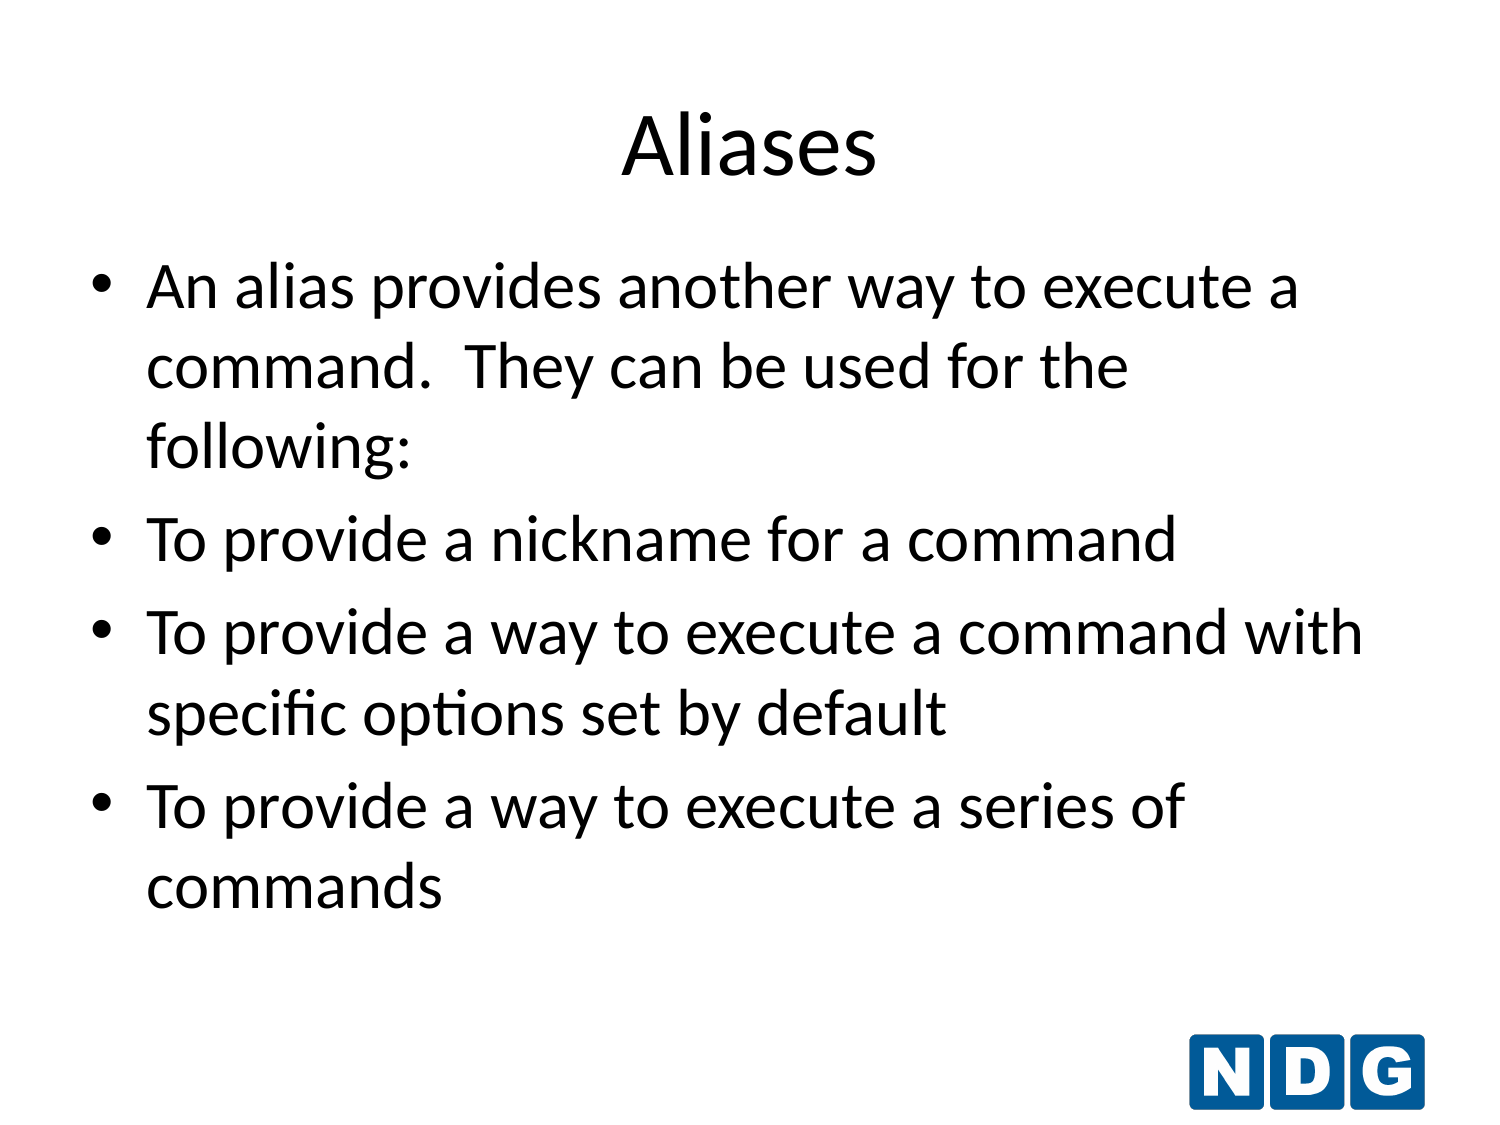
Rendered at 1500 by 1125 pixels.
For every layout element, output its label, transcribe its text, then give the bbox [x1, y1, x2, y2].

title Aliases [74, 44, 1426, 233]
picture [1189, 1034, 1425, 1110]
list An alias provides another way to execute a command. They can be used for the following: To provide a nickname for a command To provide a way to execute a command with specific options set by default To provide a way to execute a series of commands [74, 234, 1426, 978]
